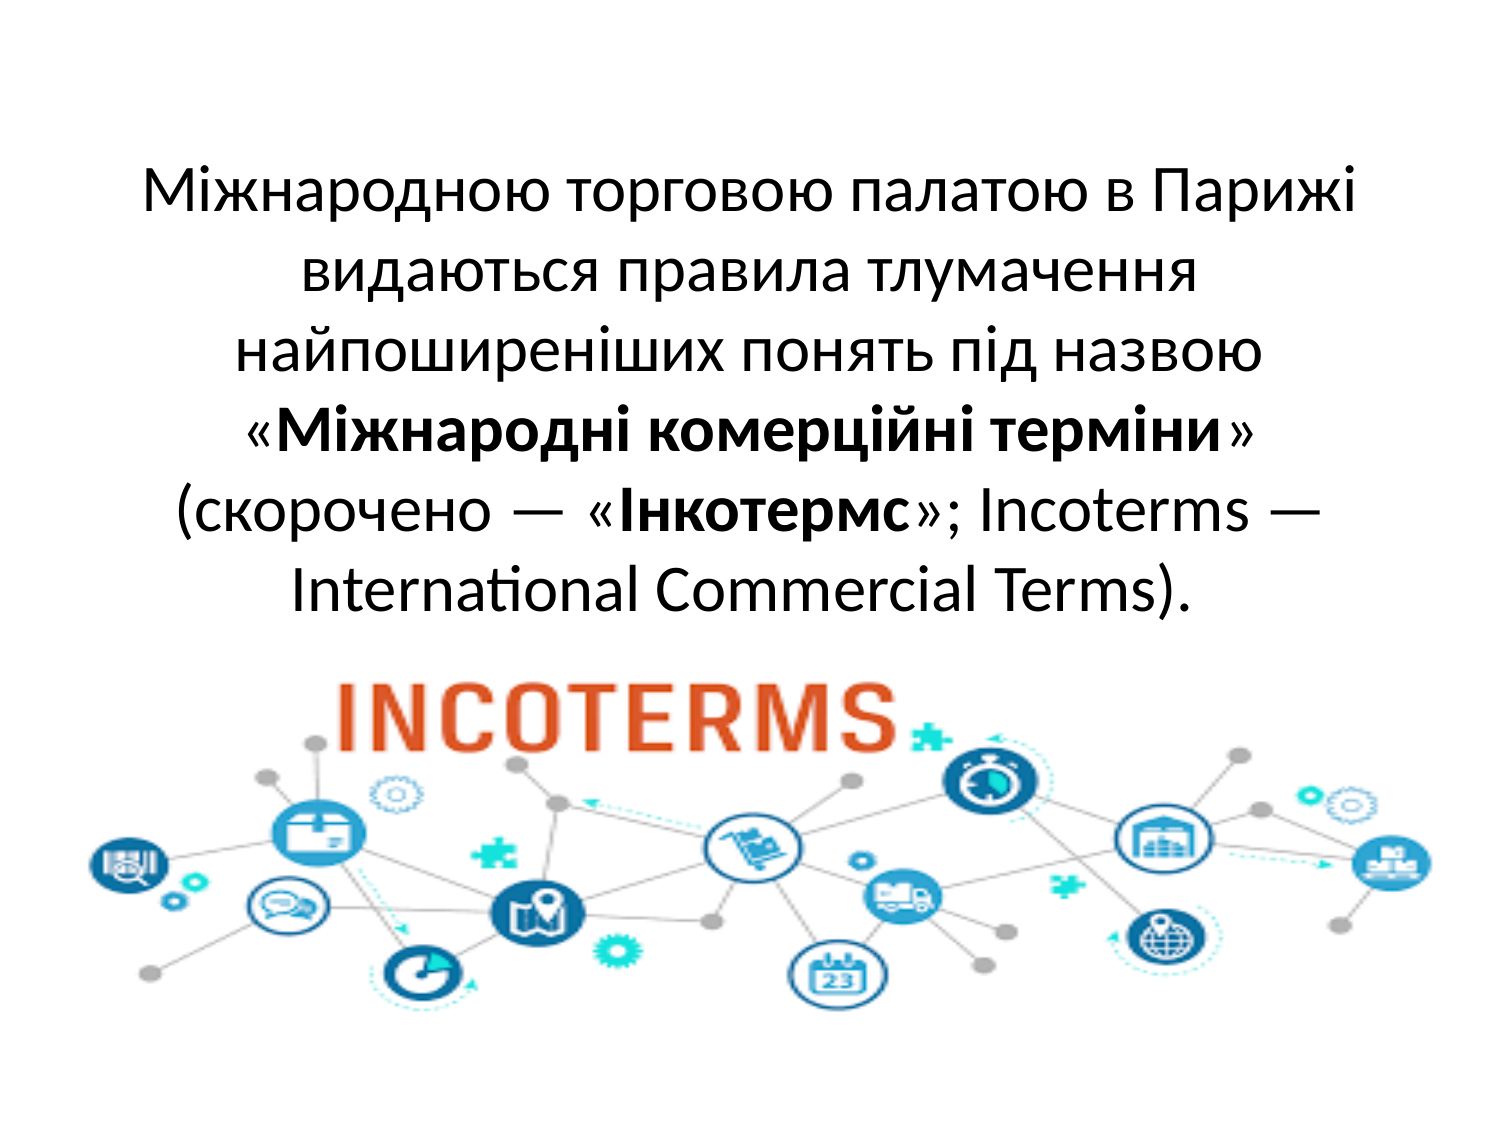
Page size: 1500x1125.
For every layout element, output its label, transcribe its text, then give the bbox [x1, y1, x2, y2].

picture [76, 680, 1448, 1018]
list Міжнародною торговою палатою в Парижі видаються правила тлумачення найпоширеніших понять під назвою «Міжнародні комерційні терміни» (скорочено — «Інкотермс»; Inco­terms — International Commercial Terms). [75, 137, 1425, 680]
